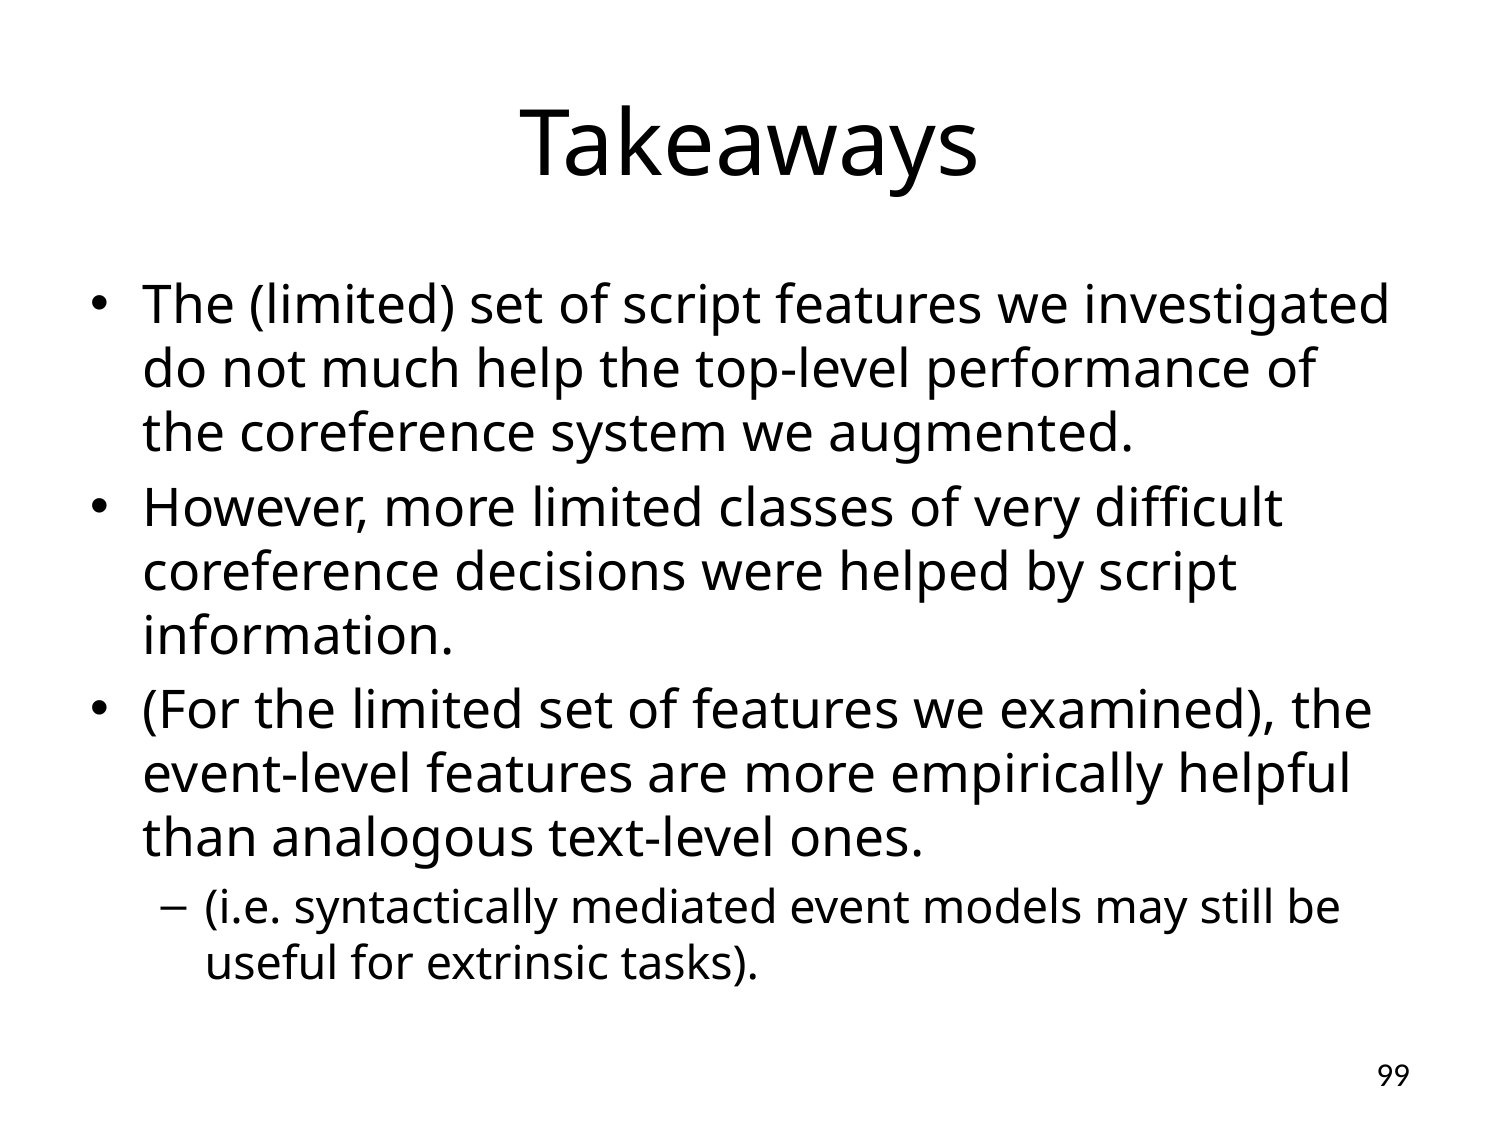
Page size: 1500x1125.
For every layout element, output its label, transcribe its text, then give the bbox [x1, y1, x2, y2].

title Takeaways [75, 45, 1425, 233]
list The (limited) set of script features we investigated do not much help the top-level performance of the coreference system we augmented. However, more limited classes of very difficult coreference decisions were helped by script information. (For the limited set of features we examined), the event-level features are more empirically helpful than analogous text-level ones. (i.e. syntactically mediated event models may still be useful for extrinsic tasks). [75, 262, 1425, 1005]
slide_number 99 [1074, 1042, 1425, 1103]
